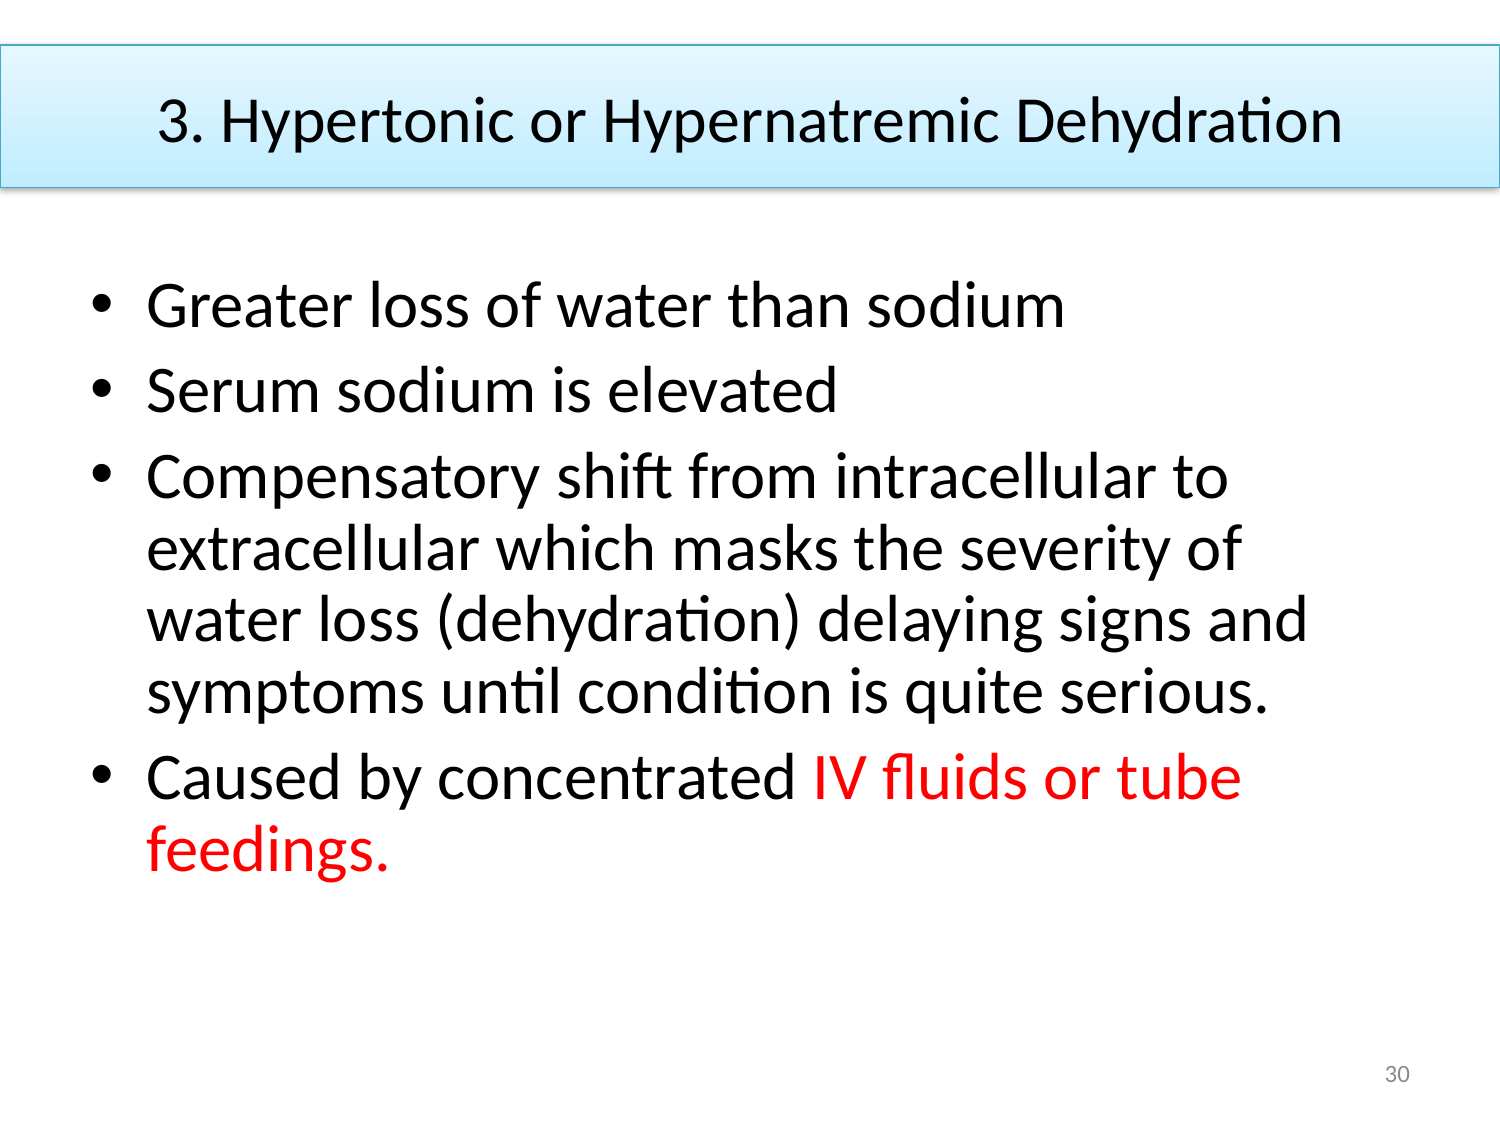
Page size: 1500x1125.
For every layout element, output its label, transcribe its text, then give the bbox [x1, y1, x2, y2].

list Greater loss of water than sodium Serum sodium is elevated Compensatory shift from intracellular to extracellular which masks the severity of water loss (dehydration) delaying signs and symptoms until condition is quite serious. Caused by concentrated IV fluids or tube feedings. [75, 262, 1425, 1005]
title 3. Hypertonic or Hypernatremic Dehydration [0, 44, 1500, 188]
slide_number 30 [1074, 1042, 1425, 1103]
